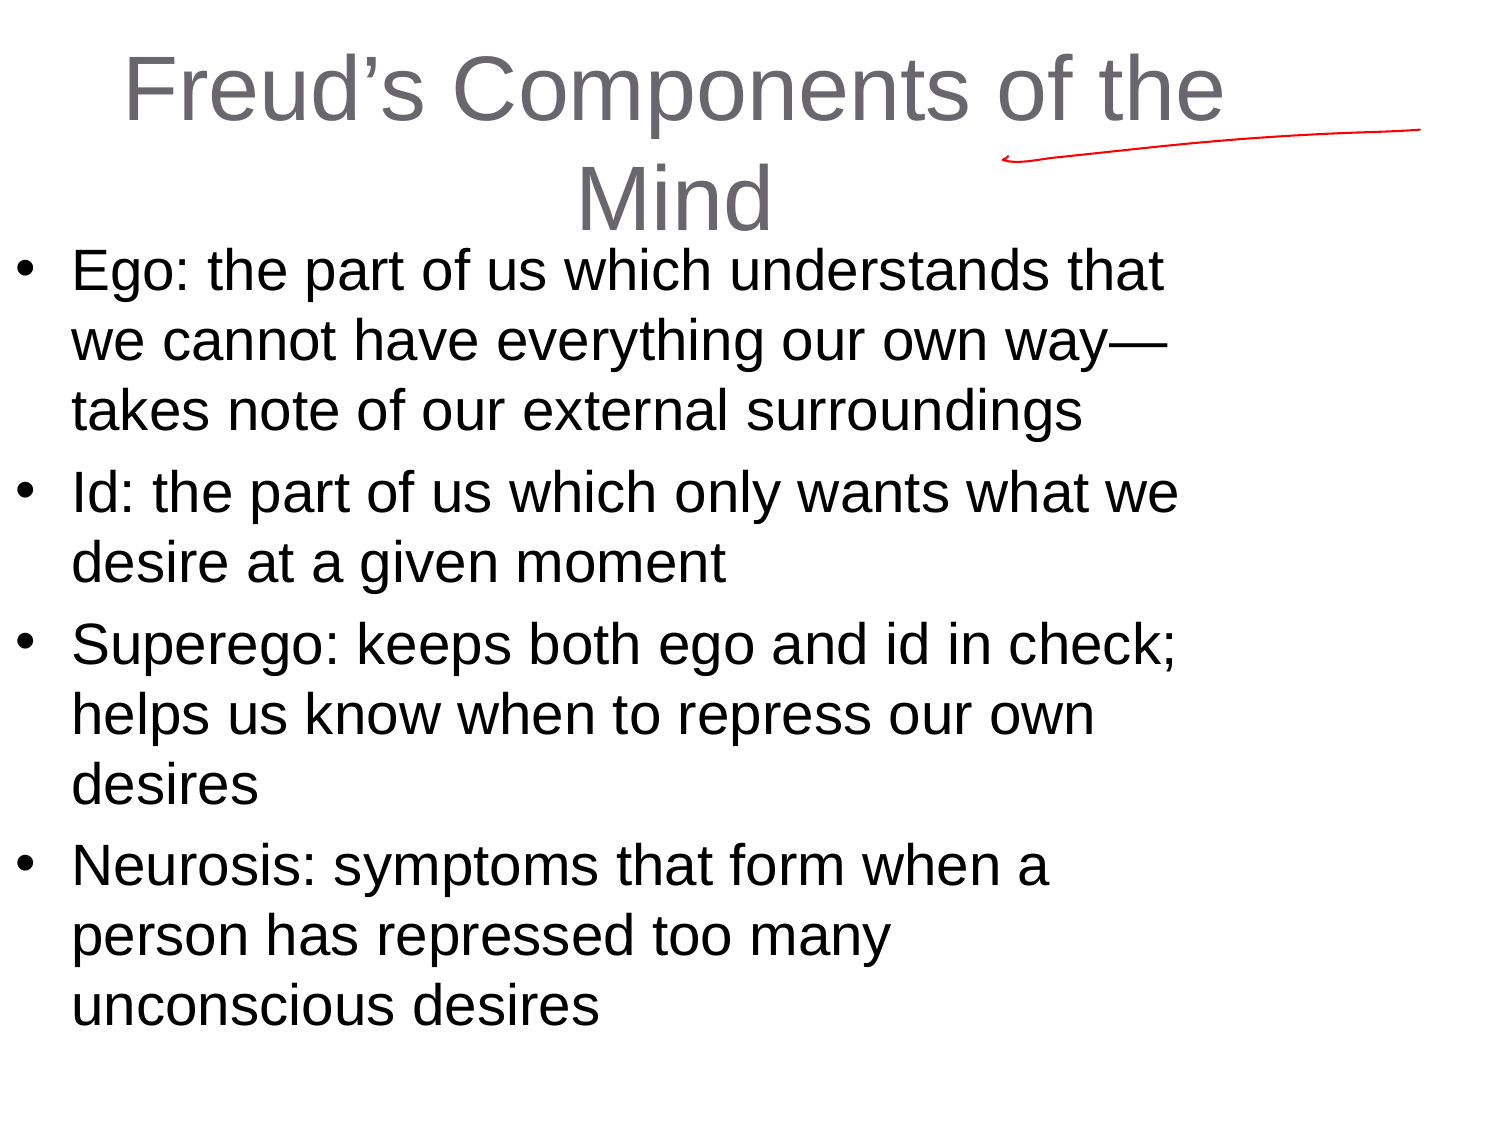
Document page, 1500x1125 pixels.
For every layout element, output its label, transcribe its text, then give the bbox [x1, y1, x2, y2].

text_box [1003, 129, 1420, 162]
title Freud’s Components of the Mind [0, 45, 1350, 233]
list Ego: the part of us which understands that we cannot have everything our own way—takes note of our external surroundings Id: the part of us which only wants what we desire at a given moment Superego: keeps both ego and id in check; helps us know when to repress our own desires Neurosis: symptoms that form when a person has repressed too many unconscious desires [0, 224, 1200, 1013]
